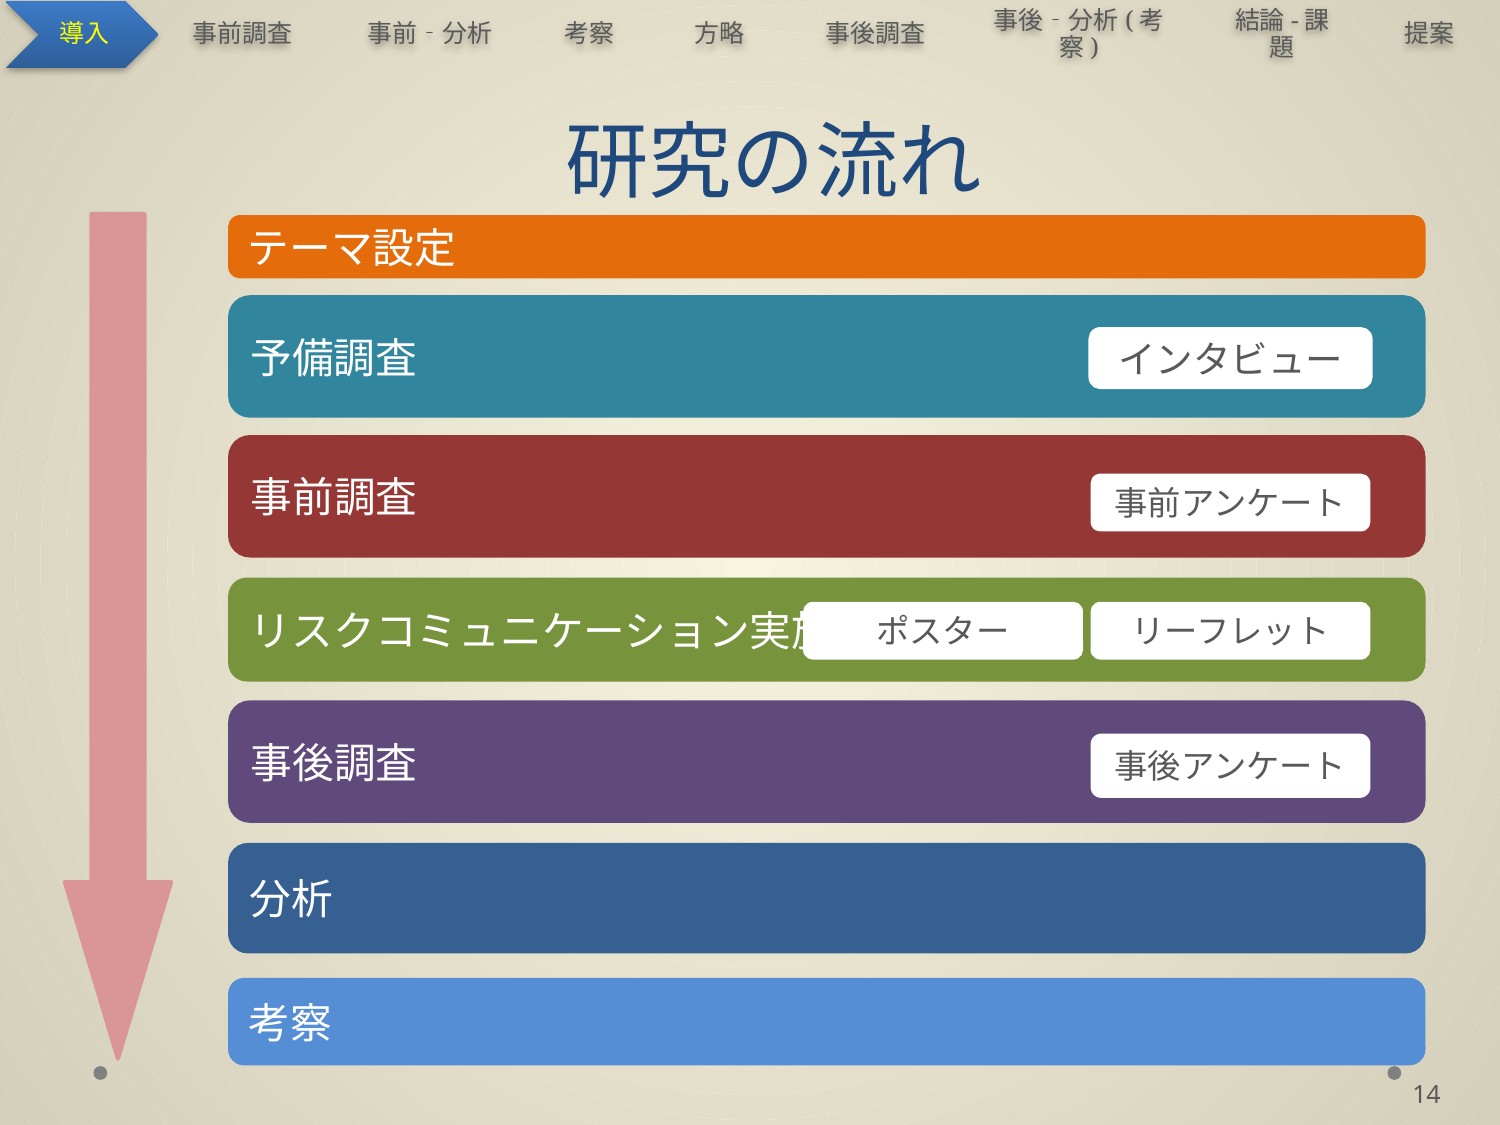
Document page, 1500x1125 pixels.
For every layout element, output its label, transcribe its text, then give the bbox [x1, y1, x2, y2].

text_box リーフレット [1090, 601, 1371, 660]
text_box 事後アンケート [1090, 733, 1371, 798]
text_box ポスター [803, 601, 1084, 660]
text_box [5, 0, 1500, 69]
text_box リスクコミュニケーション実施 [230, 579, 1424, 680]
text_box 予備調査 [230, 297, 1424, 416]
text_box 事後調査 [230, 702, 1424, 821]
text_box [62, 211, 174, 1061]
slide_number 14 [1407, 1065, 1497, 1125]
text_box 考察 [230, 979, 1424, 1064]
title 研究の流れ [454, 90, 1093, 216]
text_box 事前調査 [230, 437, 1424, 556]
text_box テーマ設定 [230, 217, 1424, 277]
text_box 事前アンケート [1090, 473, 1371, 532]
text_box 分析 [230, 845, 1424, 952]
text_box インタビュー [1088, 327, 1373, 390]
